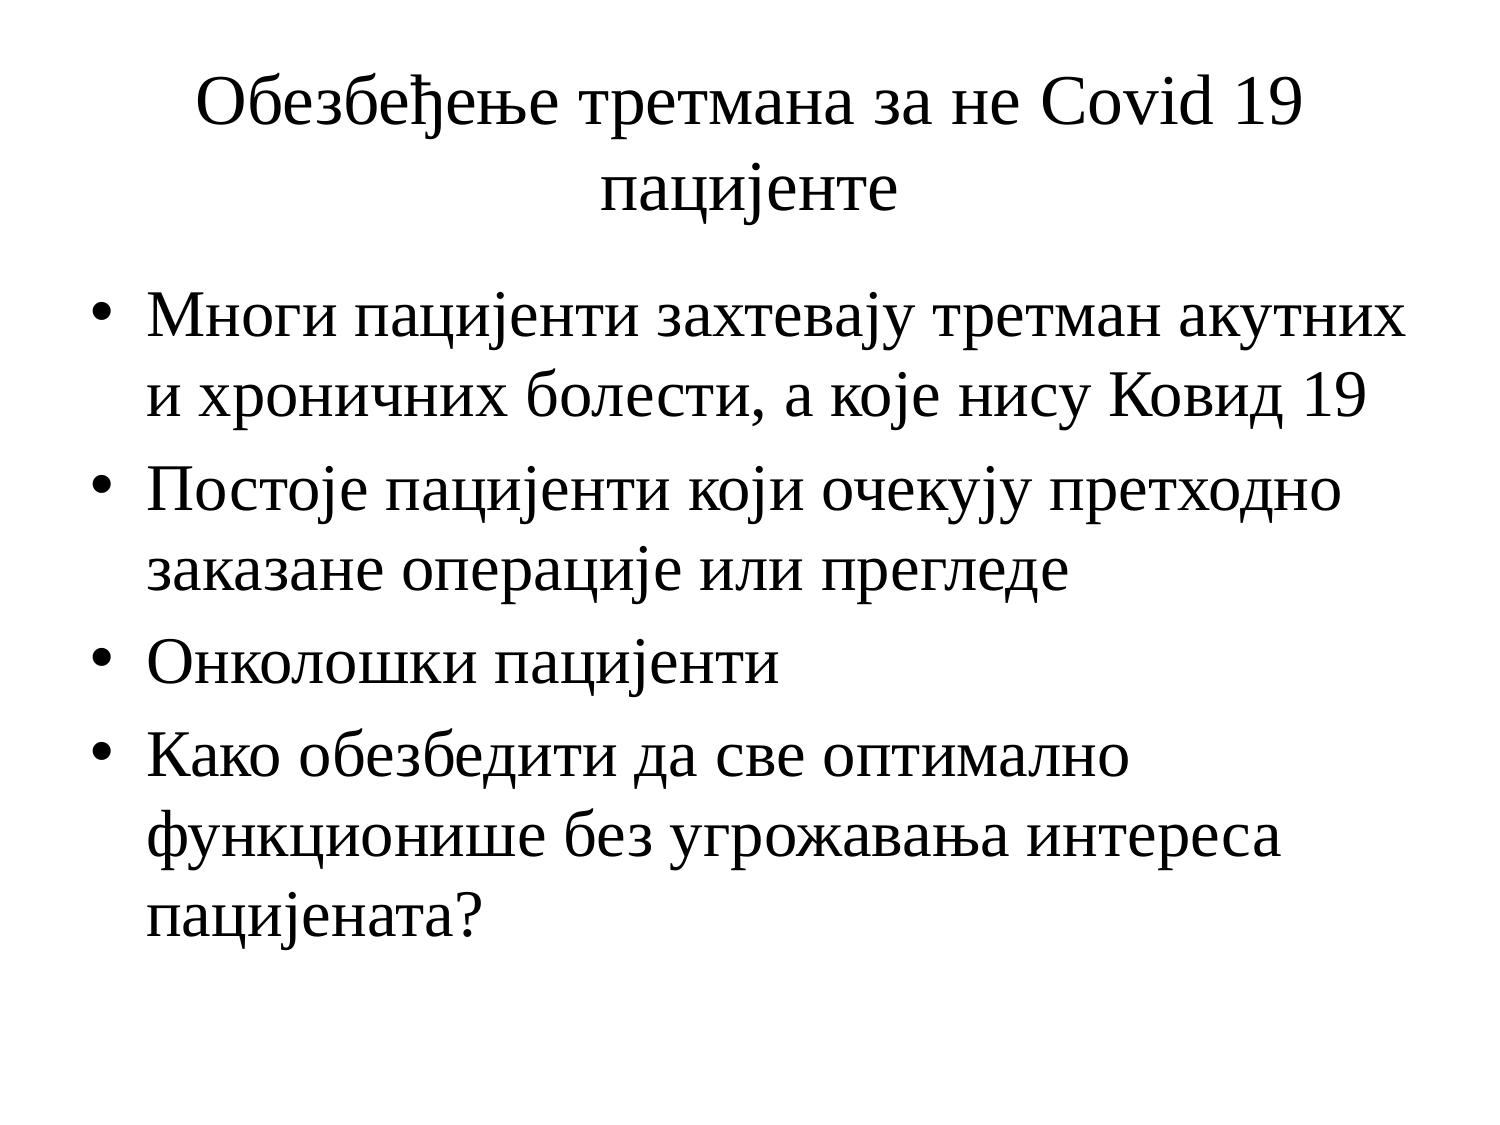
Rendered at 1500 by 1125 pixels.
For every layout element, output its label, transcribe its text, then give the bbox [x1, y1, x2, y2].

title Обезбеђење третмана за не Covid 19 пацијенте [75, 45, 1425, 233]
list Многи пацијенти захтевају третман акутних и хроничних болести, а које нису Ковид 19 Постоје пацијенти који очекују претходно заказане операције или прегледе Онколошки пацијенти Како обезбедити да све оптимално функционише без угрожавања интереса пацијената? [75, 262, 1425, 1005]
